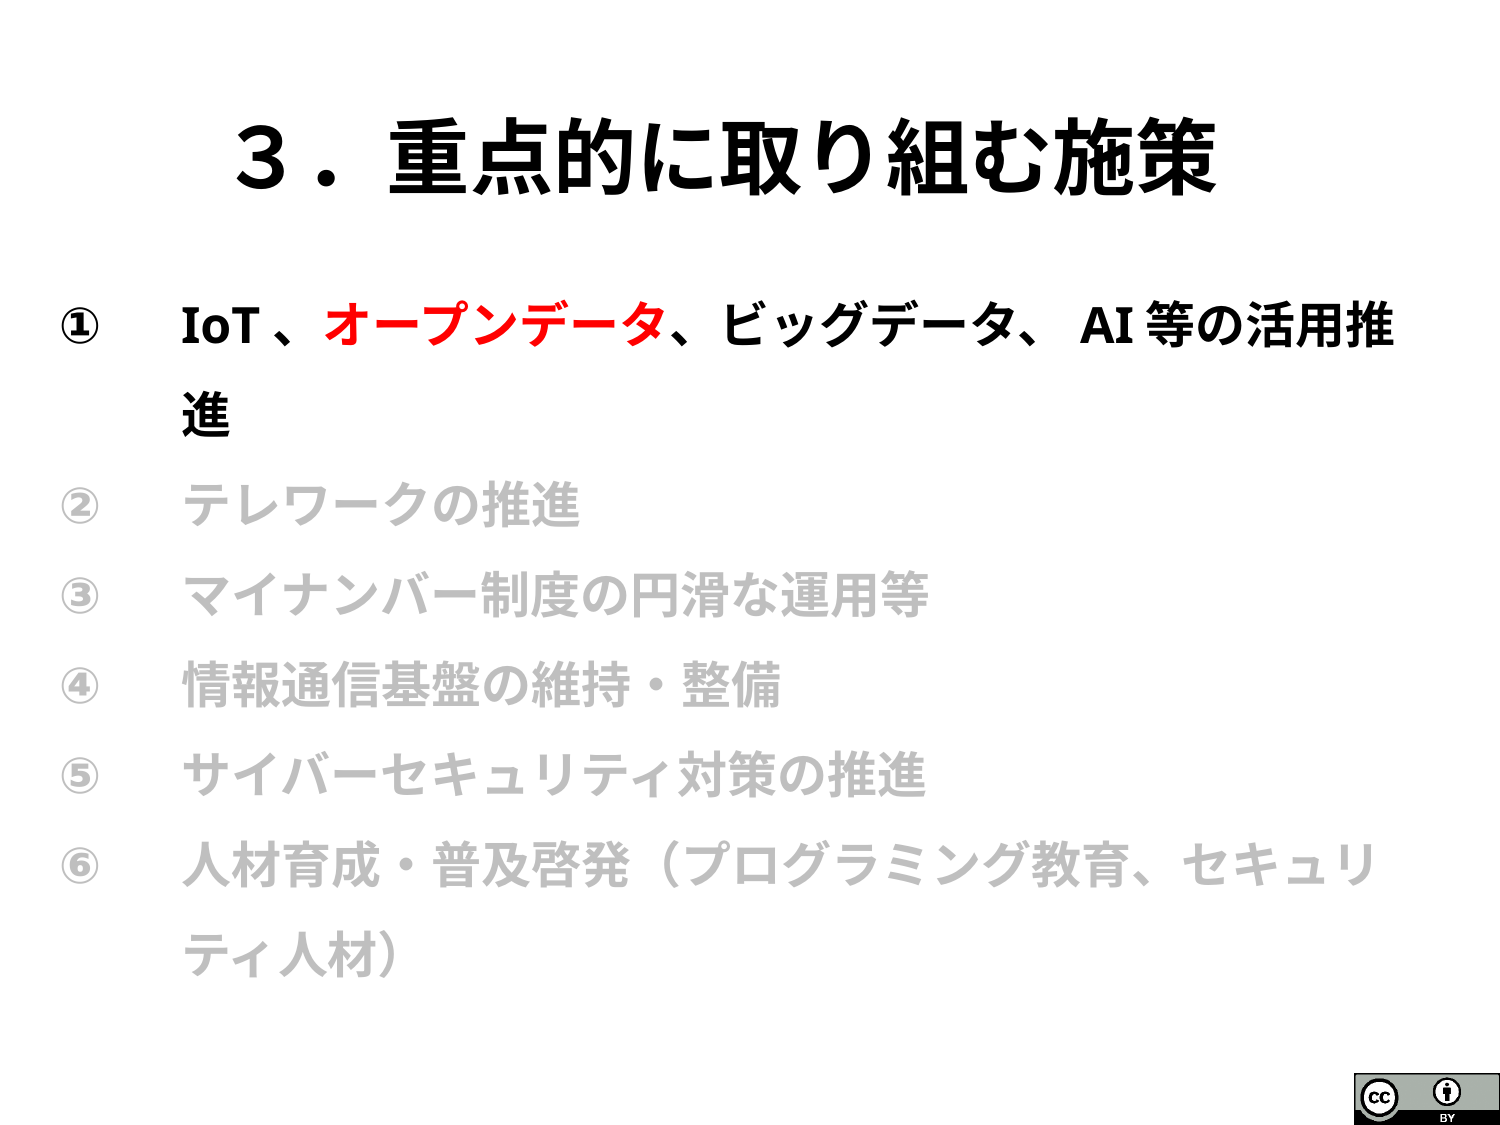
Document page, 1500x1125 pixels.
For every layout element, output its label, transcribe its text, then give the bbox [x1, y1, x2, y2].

text_box ３．重点的に取り組む施策 [158, 98, 1282, 213]
text_box IoT、オープンデータ、ビッグデータ、AI等の活用推進 テレワークの推進 マイナンバー制度の円滑な運用等 情報通信基盤の維持・整備 サイバーセキュリティ対策の推進 人材育成・普及啓発（プログラミング教育、セキュリティ人材） [44, 256, 1451, 992]
picture [1354, 1073, 1500, 1125]
